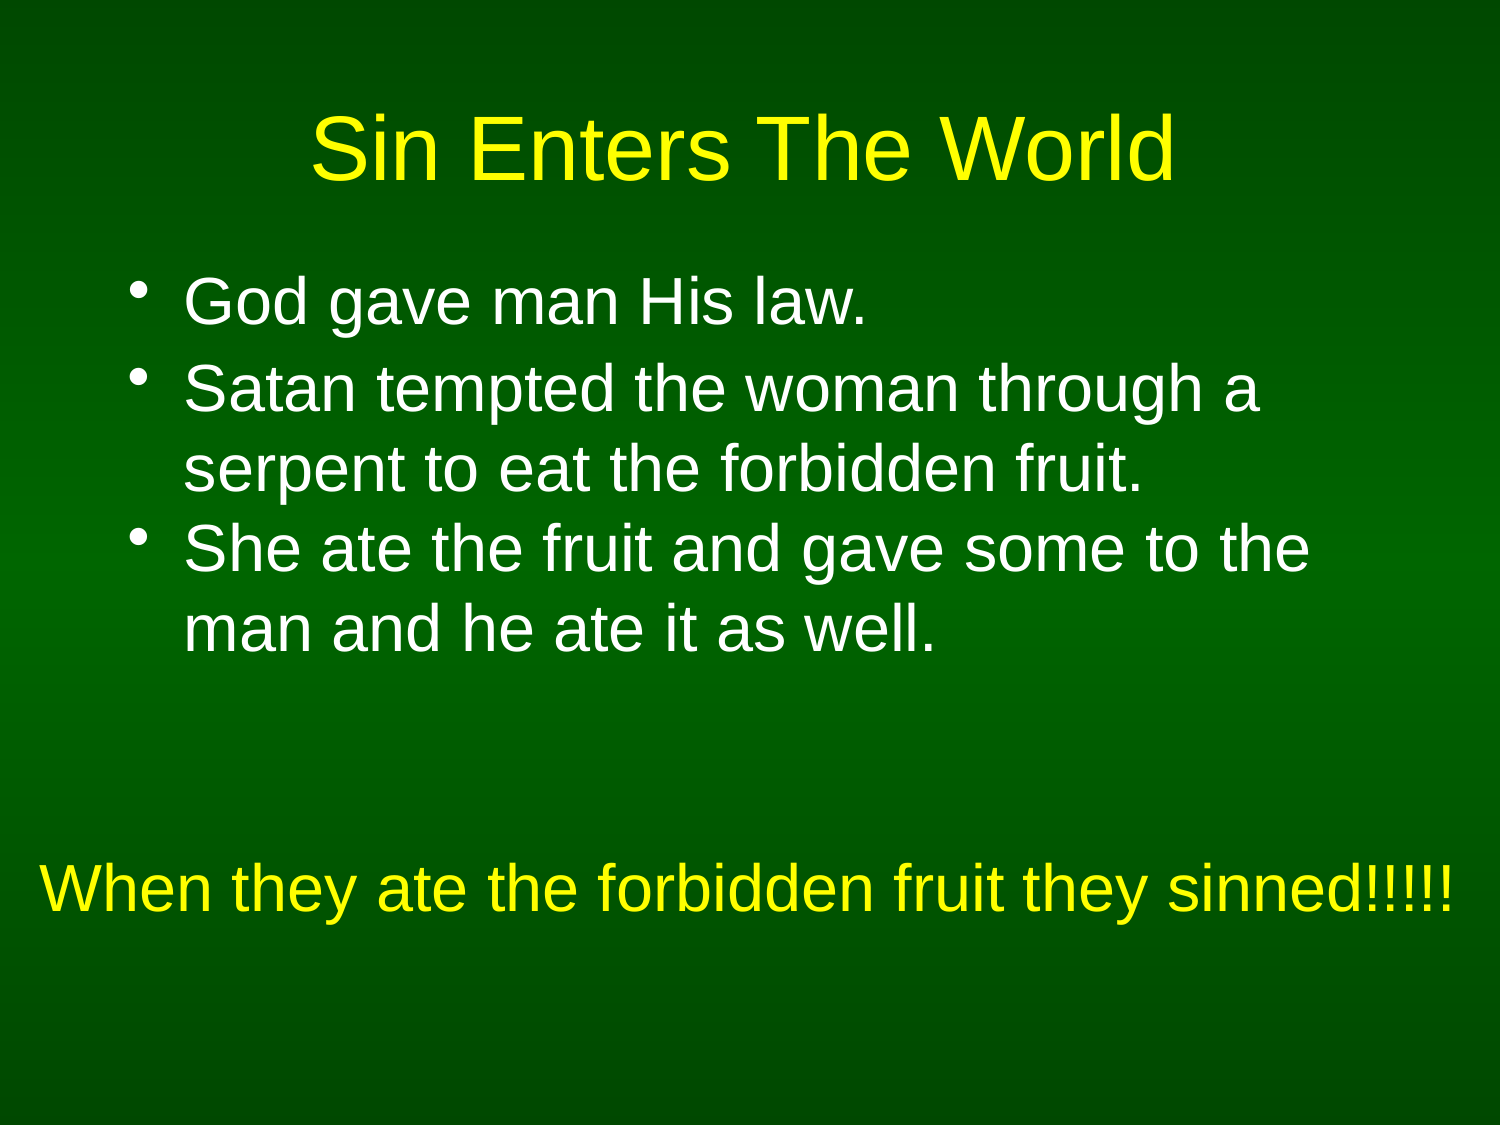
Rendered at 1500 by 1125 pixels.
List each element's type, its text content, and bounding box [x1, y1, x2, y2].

title Sin Enters The World [50, 50, 1438, 238]
text_box Satan tempted the woman through a serpent to eat the forbidden fruit. She ate the fruit and gave some to the man and he ate it as well. [112, 337, 1400, 745]
list God gave man His law. [112, 249, 1388, 337]
text_box When they ate the forbidden fruit they sinned!!!!! [24, 837, 1473, 933]
